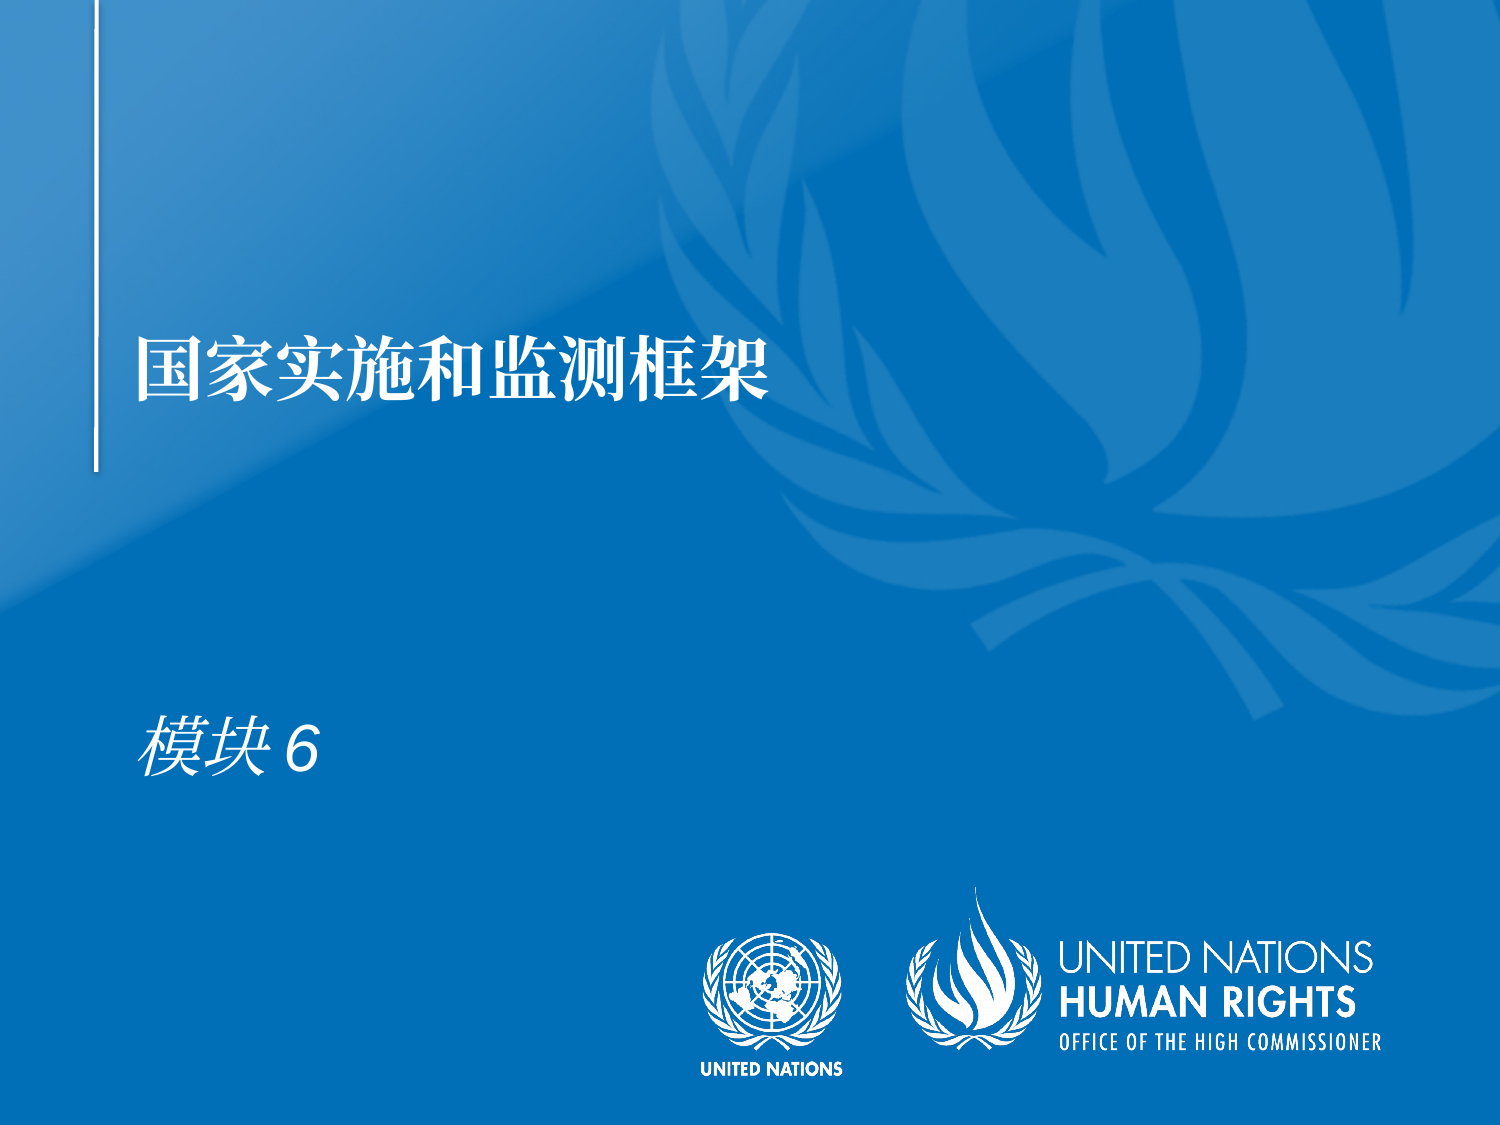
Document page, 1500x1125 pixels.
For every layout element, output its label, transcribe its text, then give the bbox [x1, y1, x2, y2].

title 国家实施和监测框架 [118, 316, 1325, 506]
picture [0, 0, 1500, 1125]
subtitle 模块6 [118, 696, 1200, 858]
